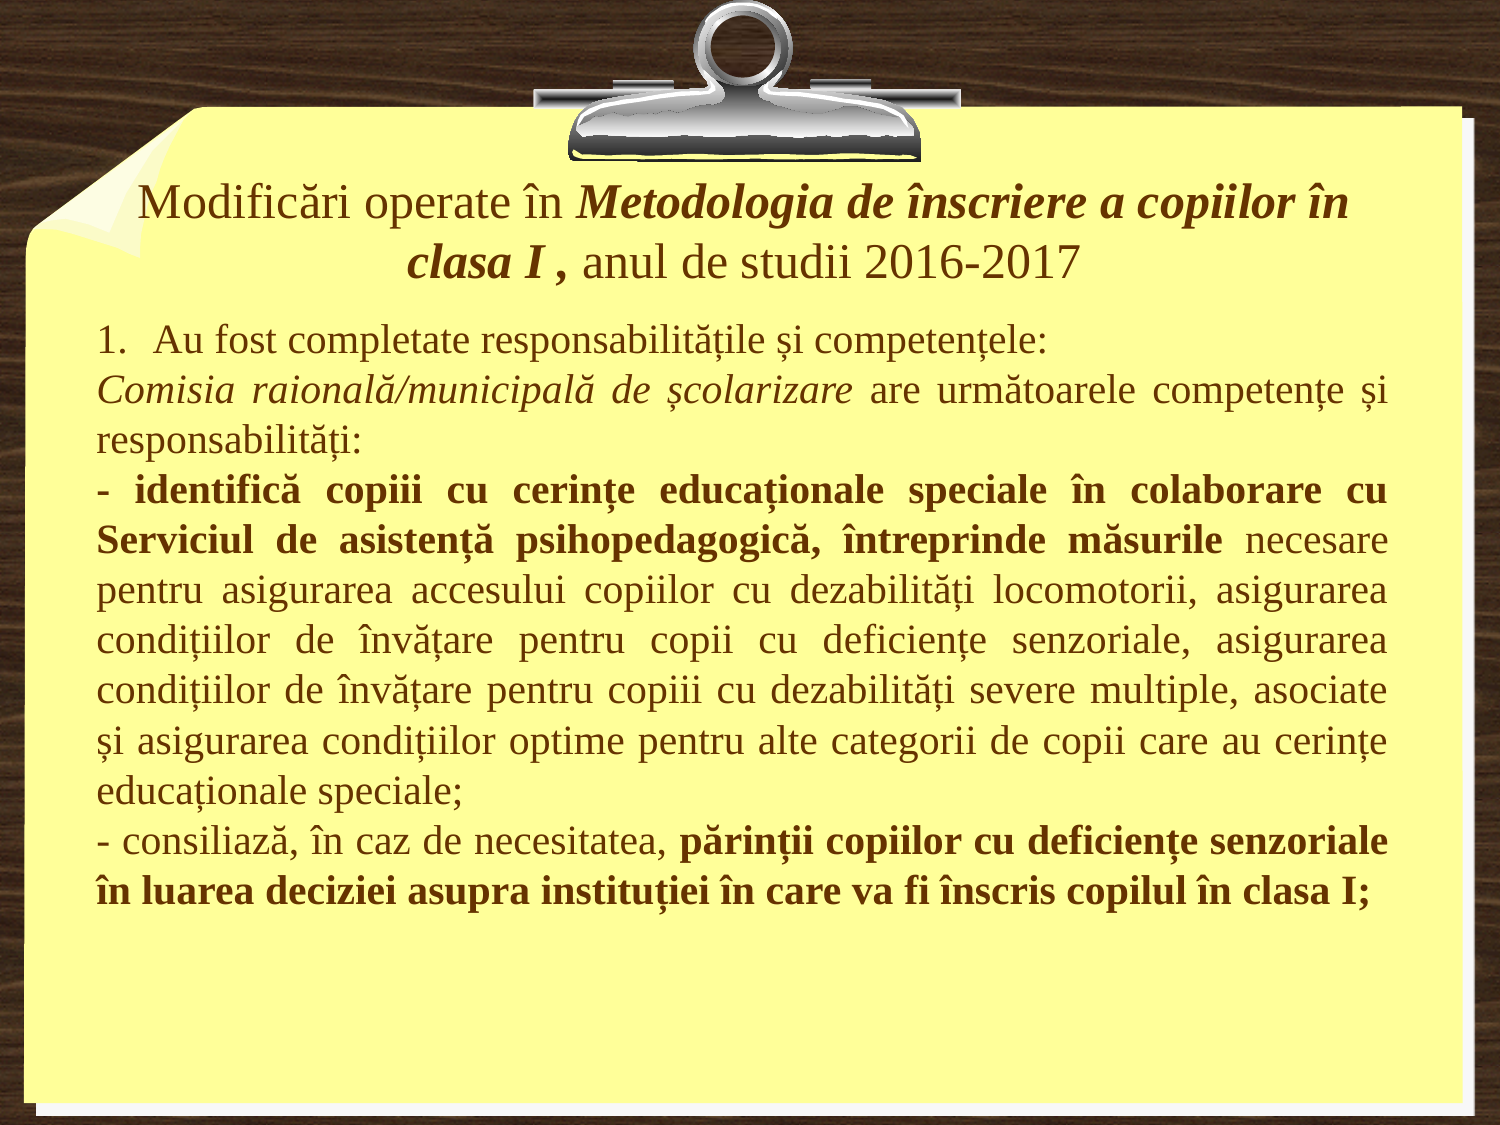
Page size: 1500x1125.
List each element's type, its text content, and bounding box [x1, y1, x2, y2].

list Au fost completate responsabilitățile și competențele: Comisia raională/municipală de școlarizare are următoarele competențe și responsabilități: - identifică copiii cu cerințe educaționale speciale în colaborare cu Serviciul de asistență psihopedagogică, întreprinde măsurile necesare pentru asigurarea accesului copiilor cu dezabilități locomotorii, asigurarea condițiilor de învățare pentru copii cu deficiențe senzoriale, asigurarea condițiilor de învățare pentru copiii cu dezabilități severe multiple, asociate și asigurarea condițiilor optime pentru alte categorii de copii care au cerințe educaționale speciale; - consiliază, în caz de necesitatea, părinții copiilor cu deficiențe senzoriale în luarea deciziei asupra instituției în care va fi înscris copilul în clasa I; [80, 304, 1405, 976]
picture [0, 0, 1500, 1125]
picture [710, 15, 775, 78]
title Modificări operate în Metodologia de înscriere a copiilor în clasa I , anul de studii 2016-2017 [81, 163, 1408, 293]
